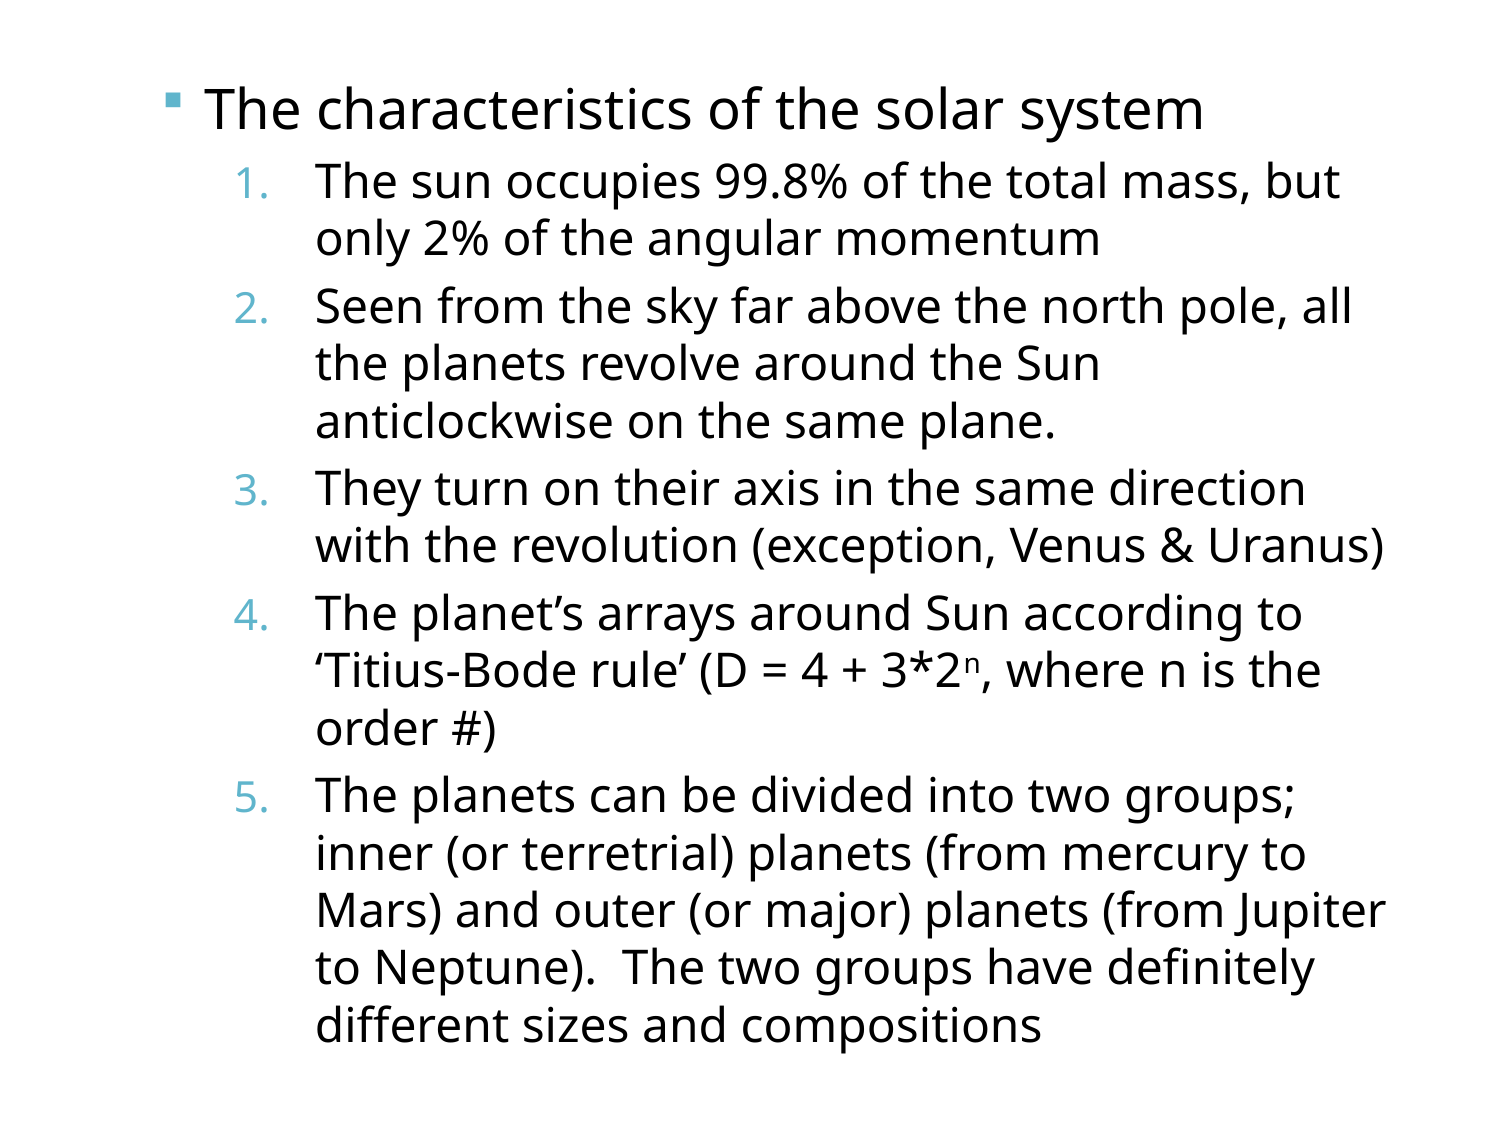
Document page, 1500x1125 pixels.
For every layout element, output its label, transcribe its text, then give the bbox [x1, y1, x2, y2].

text_box The characteristics of the solar system The sun occupies 99.8% of the total mass, but only 2% of the angular momentum Seen from the sky far above the north pole, all the planets revolve around the Sun anticlockwise on the same plane. They turn on their axis in the same direction with the revolution (exception, Venus & Uranus) The planet’s arrays around Sun according to ‘Titius-Bode rule’ (D = 4 + 3*2n, where n is the order #) The planets can be divided into two groups; inner (or terretrial) planets (from mercury to Mars) and outer (or major) planets (from Jupiter to Neptune). The two groups have definitely different sizes and compositions [74, 66, 1425, 1071]
